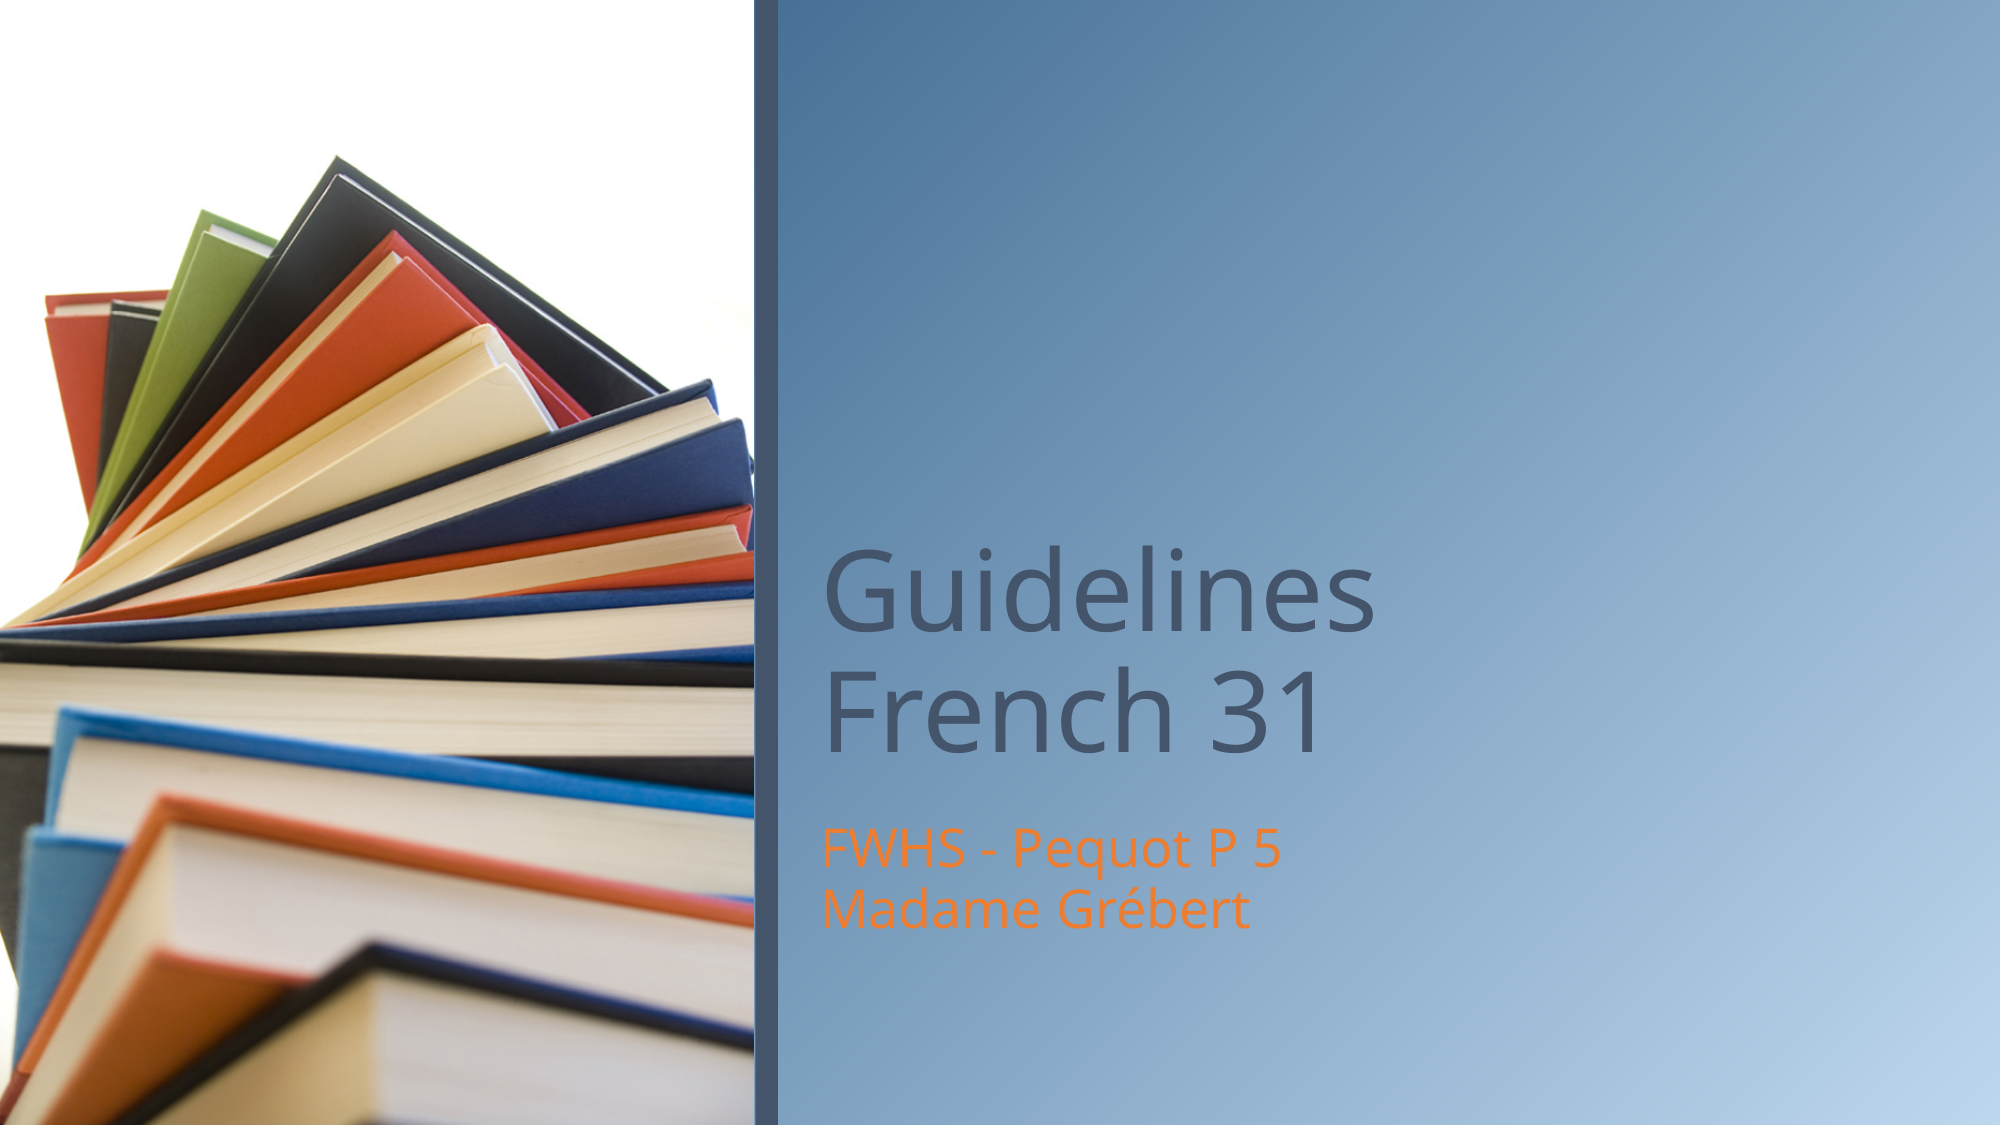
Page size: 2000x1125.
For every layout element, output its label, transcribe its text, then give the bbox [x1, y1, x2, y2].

title Guidelines French 31 [800, 245, 1951, 787]
subtitle FWHS - Pequot P 5 Madame Grébert [800, 808, 1951, 1013]
picture [0, 0, 754, 1125]
